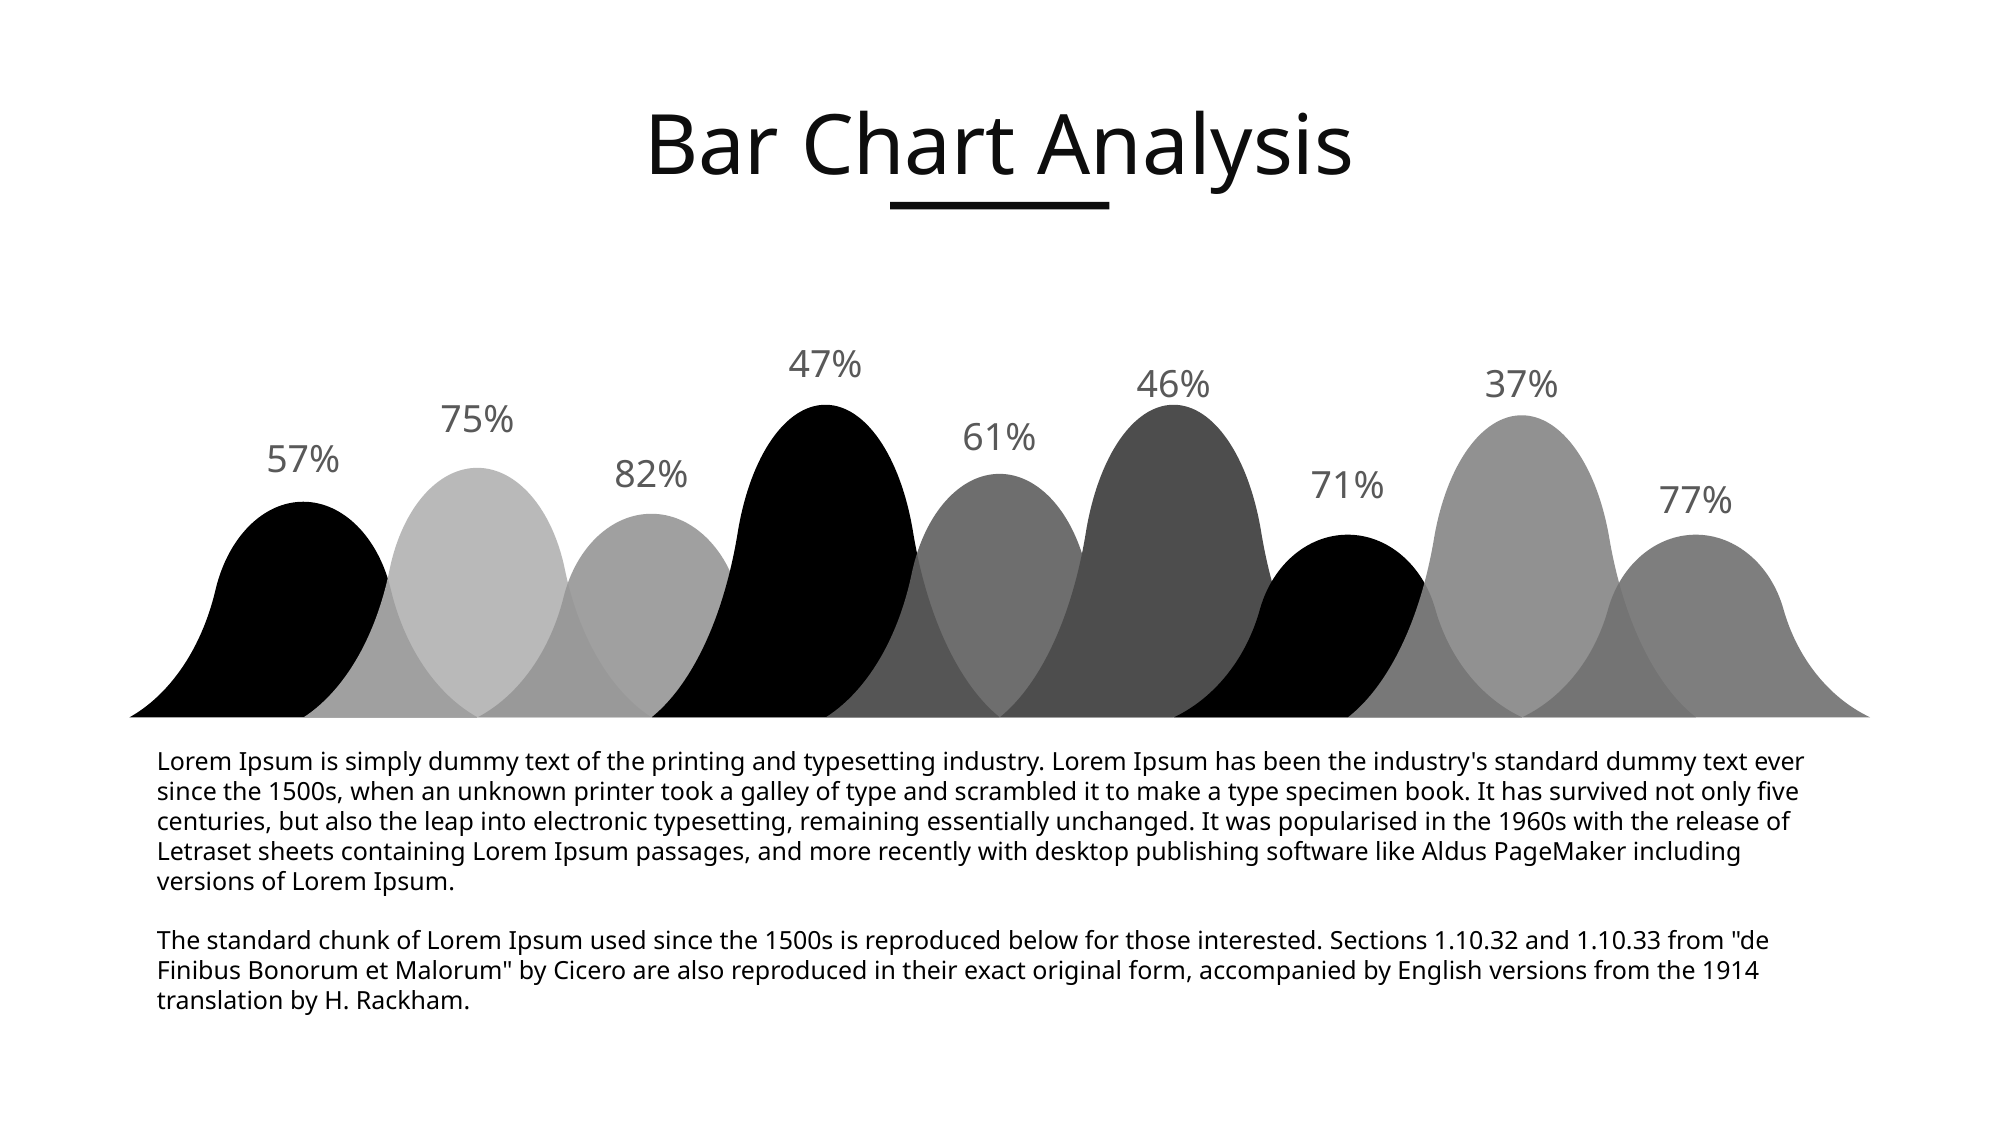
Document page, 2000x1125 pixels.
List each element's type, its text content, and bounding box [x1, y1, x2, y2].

text_box 57% [241, 417, 366, 488]
text_box 47% [763, 322, 888, 394]
text_box Lorem Ipsum is simply dummy text of the printing and typesetting industry. Lorem Ipsum has been the industry's standard dummy text ever since the 1500s, when an unknown printer took a galley of type and scrambled it to make a type specimen book. It has survived not only five centuries, but also the leap into electronic typesetting, remaining essentially unchanged. It was popularised in the 1960s with the release of Letraset sheets containing Lorem Ipsum passages, and more recently with desktop publishing software like Aldus PageMaker including versions of Lorem Ipsum. The standard chunk of Lorem Ipsum used since the 1500s is reproduced below for those interested. Sections 1.10.32 and 1.10.33 from "de Finibus Bonorum et Malorum" by Cicero are also reproduced in their exact original form, accompanied by English versions from the 1914 translation by H. Rackham. [156, 745, 1843, 1015]
text_box 37% [1459, 343, 1585, 414]
text_box Bar Chart Analysis [0, 96, 2000, 187]
text_box [477, 513, 730, 718]
text_box 75% [415, 377, 540, 449]
text_box 71% [1285, 443, 1411, 515]
text_box [129, 501, 387, 718]
text_box [1173, 534, 1424, 718]
text_box [888, 200, 1111, 211]
text_box 77% [1633, 458, 1759, 530]
text_box 82% [589, 432, 714, 504]
text_box [303, 467, 568, 718]
text_box 46% [1111, 342, 1237, 414]
text_box [1521, 534, 1871, 718]
text_box [999, 414, 1272, 718]
text_box [825, 473, 1082, 718]
text_box [651, 404, 917, 718]
text_box 61% [937, 395, 1062, 467]
text_box [1347, 415, 1619, 718]
